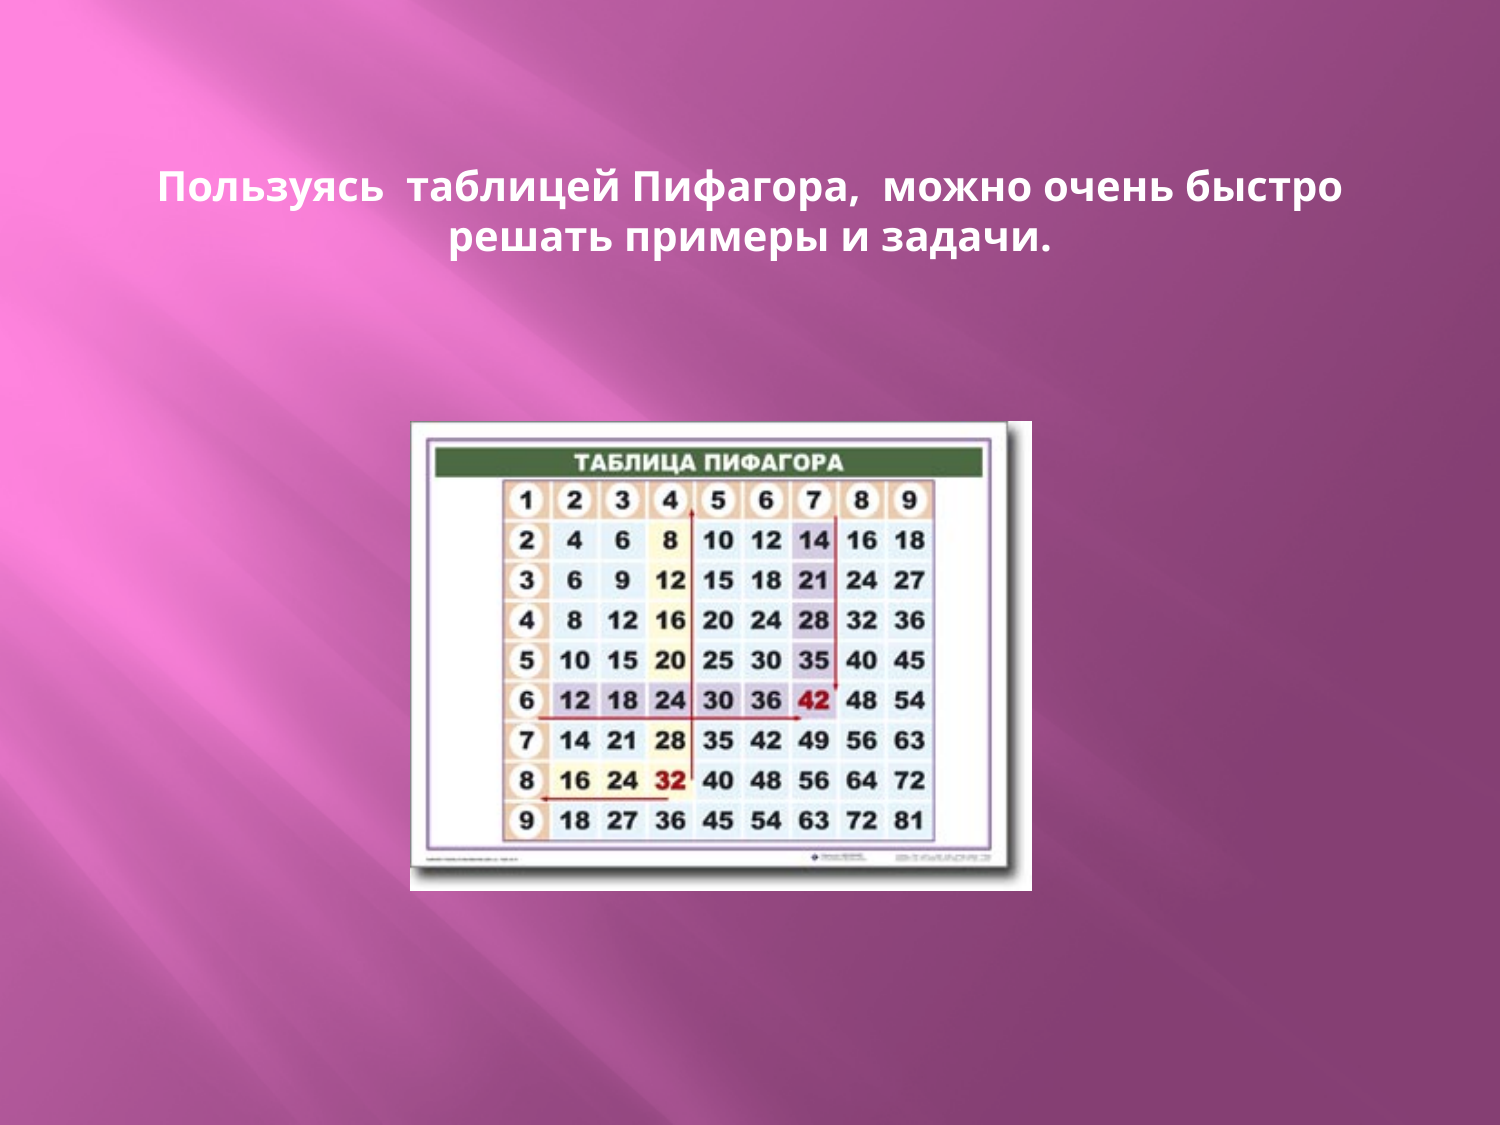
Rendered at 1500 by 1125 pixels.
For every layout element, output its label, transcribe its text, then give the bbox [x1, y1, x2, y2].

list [409, 421, 1032, 891]
title Пользуясь таблицей Пифагора, можно очень быстро решать примеры и задачи. [75, 45, 1425, 375]
